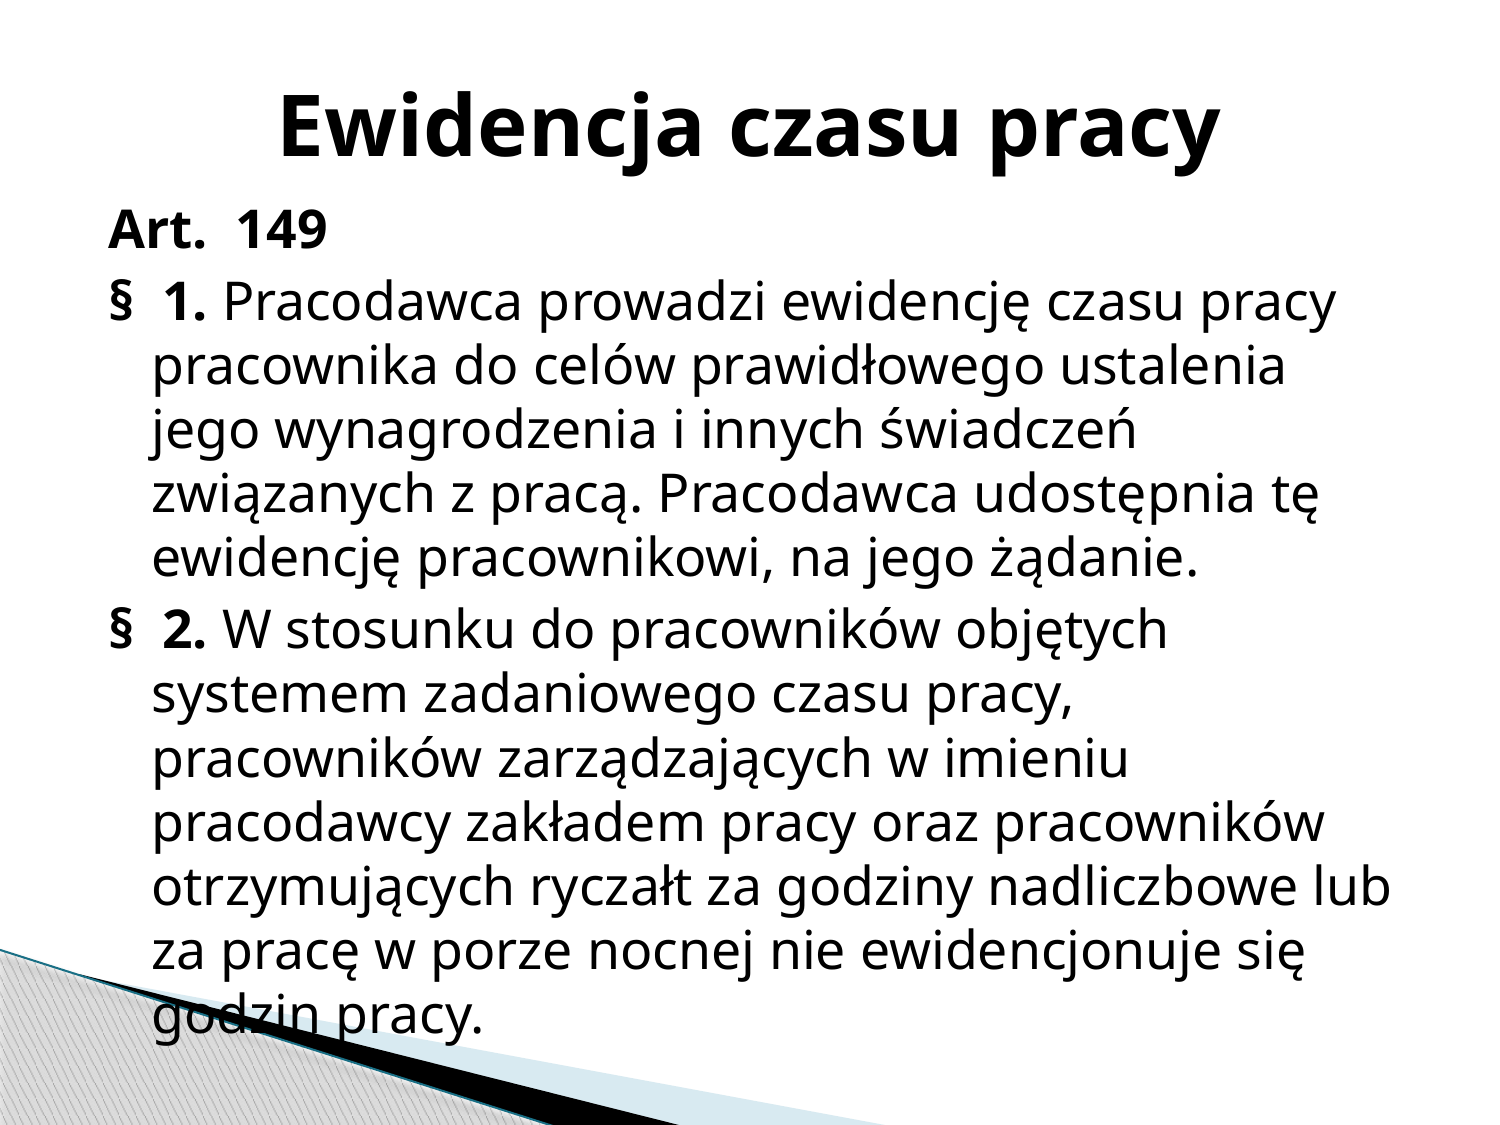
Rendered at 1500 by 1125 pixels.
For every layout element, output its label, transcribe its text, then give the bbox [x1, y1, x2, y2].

title Ewidencja czasu pracy [75, 45, 1425, 200]
list Art. 149 § 1. Pracodawca prowadzi ewidencję czasu pracy pracownika do celów prawidłowego ustalenia jego wynagrodzenia i innych świadczeń związanych z pracą. Pracodawca udostępnia tę ewidencję pracownikowi, na jego żądanie. § 2. W stosunku do pracowników objętych systemem zadaniowego czasu pracy, pracowników zarządzających w imieniu pracodawcy zakładem pracy oraz pracowników otrzymujących ryczałt za godziny nadliczbowe lub za pracę w porze nocnej nie ewidencjonuje się godzin pracy. [75, 200, 1425, 1055]
